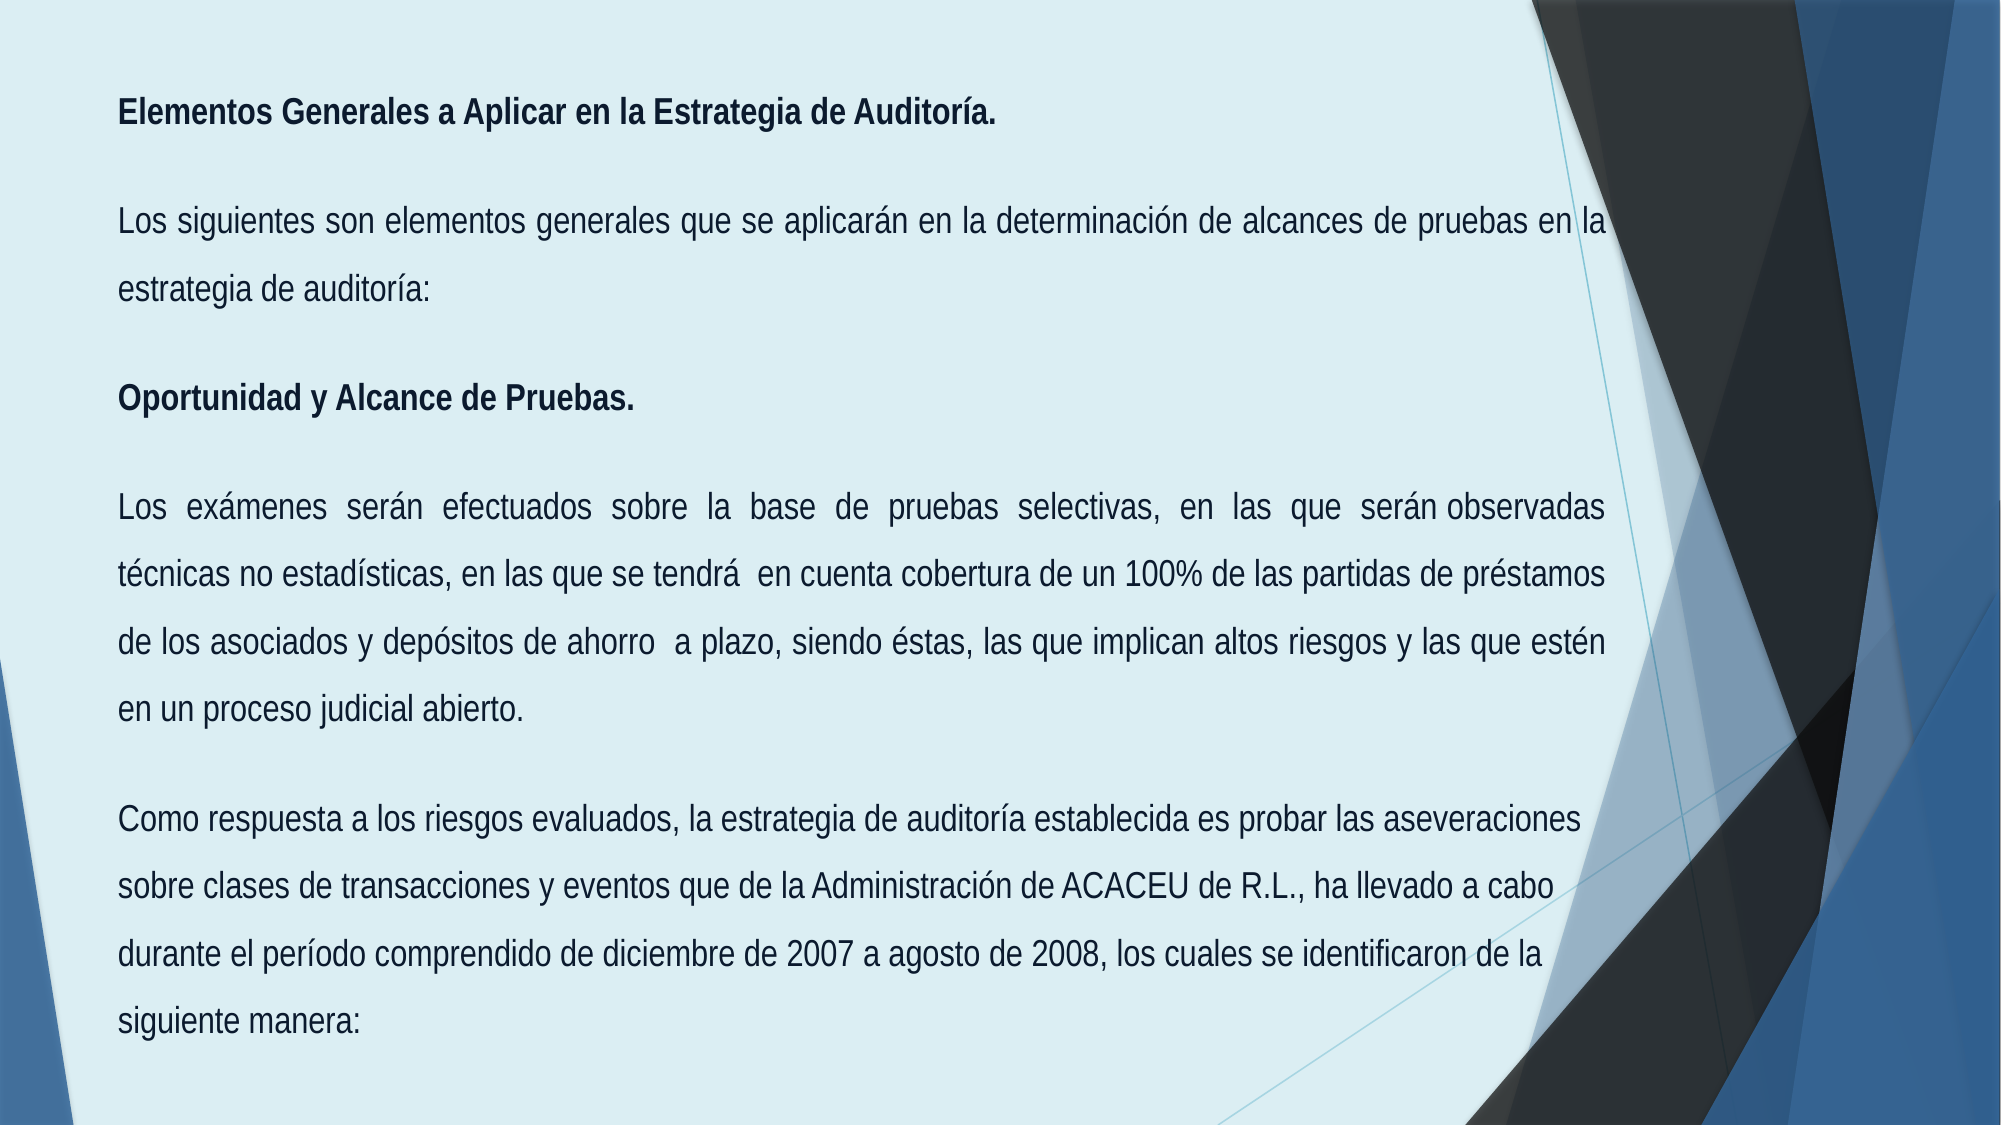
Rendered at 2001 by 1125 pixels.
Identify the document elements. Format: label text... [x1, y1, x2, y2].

list Elementos Generales a Aplicar en la Estrategia de Auditoría. Los siguientes son elementos generales que se aplicarán en la determinación de alcances de pruebas en la estrategia de auditoría: Oportunidad y Alcance de Pruebas. Los exámenes serán efectuados sobre la base de pruebas selectivas, en las que serán observadas técnicas no estadísticas, en las que se tendrá en cuenta cobertura de un 100% de las partidas de préstamos de los asociados y depósitos de ahorro a plazo, siendo éstas, las que implican altos riesgos y las que estén en un proceso judicial abierto. Como respuesta a los riesgos evaluados, la estrategia de auditoría establecida es probar las aseveraciones sobre clases de transacciones y eventos que de la Administración de ACACEU de R.L., ha llevado a cabo durante el período comprendido de diciembre de 2007 a agosto de 2008, los cuales se identificaron de la siguiente manera: [46, 56, 1622, 991]
